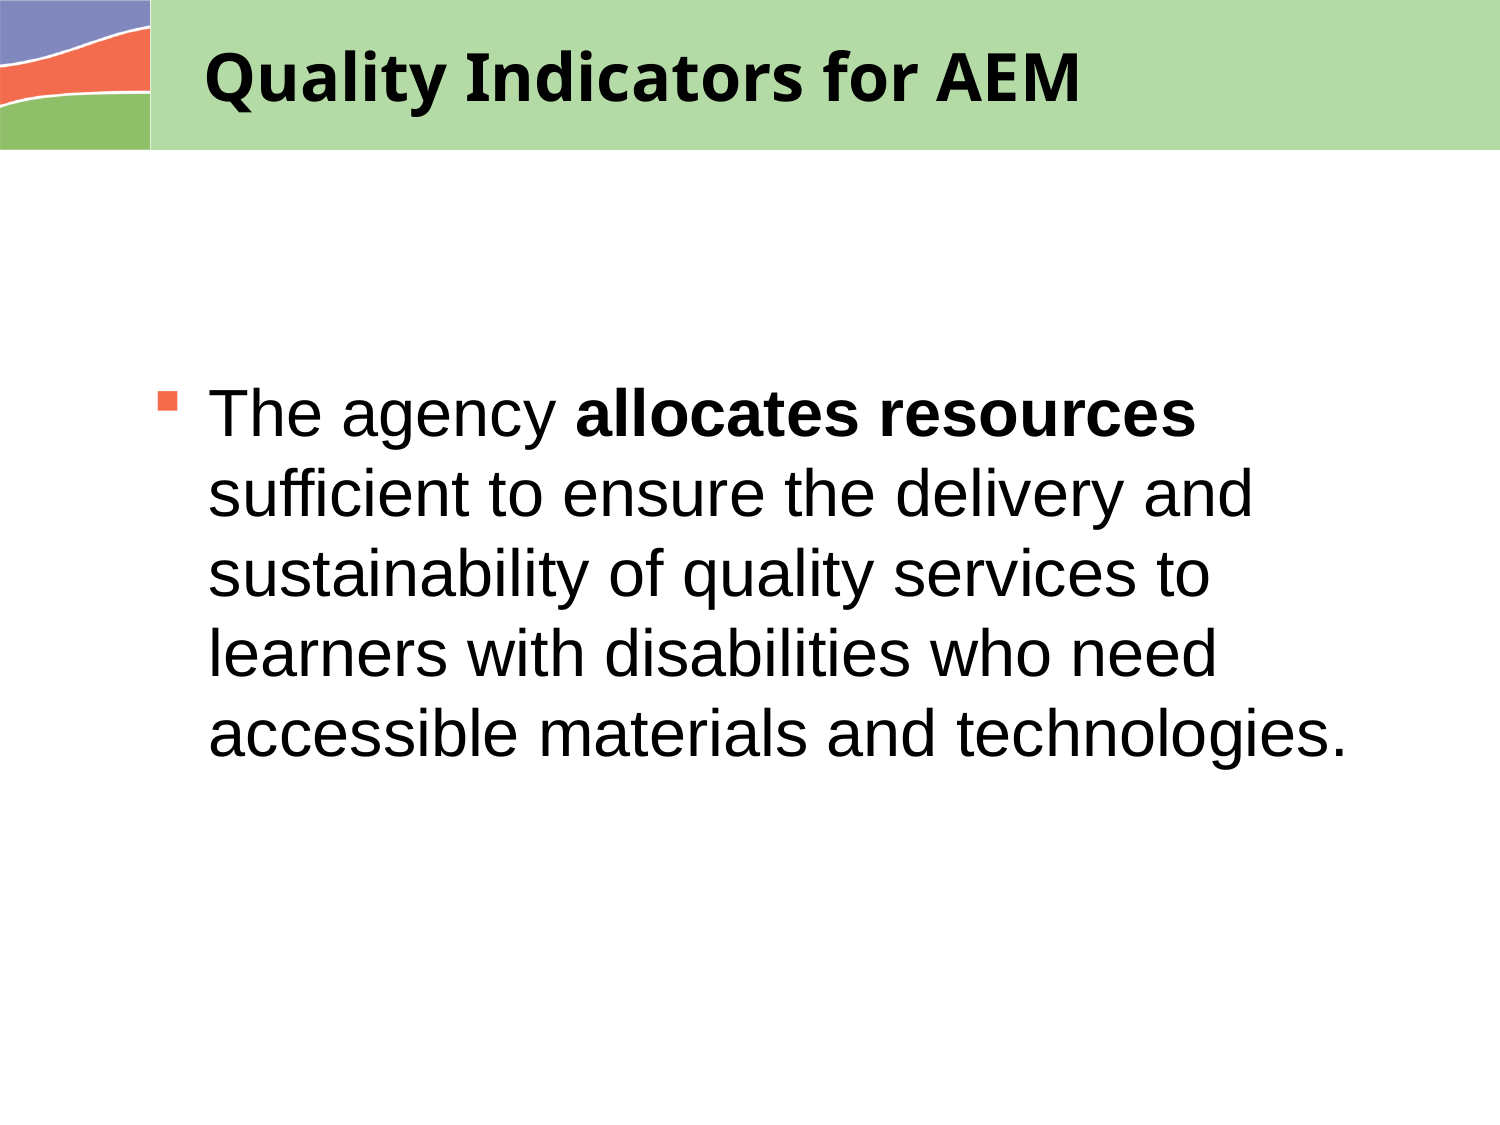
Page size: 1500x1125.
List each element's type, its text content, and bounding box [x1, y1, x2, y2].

picture [0, 0, 150, 150]
title Quality Indicators for AEM [150, 0, 1500, 151]
list The agency allocates resources sufficient to ensure the delivery and sustainability of quality services to learners with disabilities who need accessible materials and technologies. [137, 362, 1437, 826]
